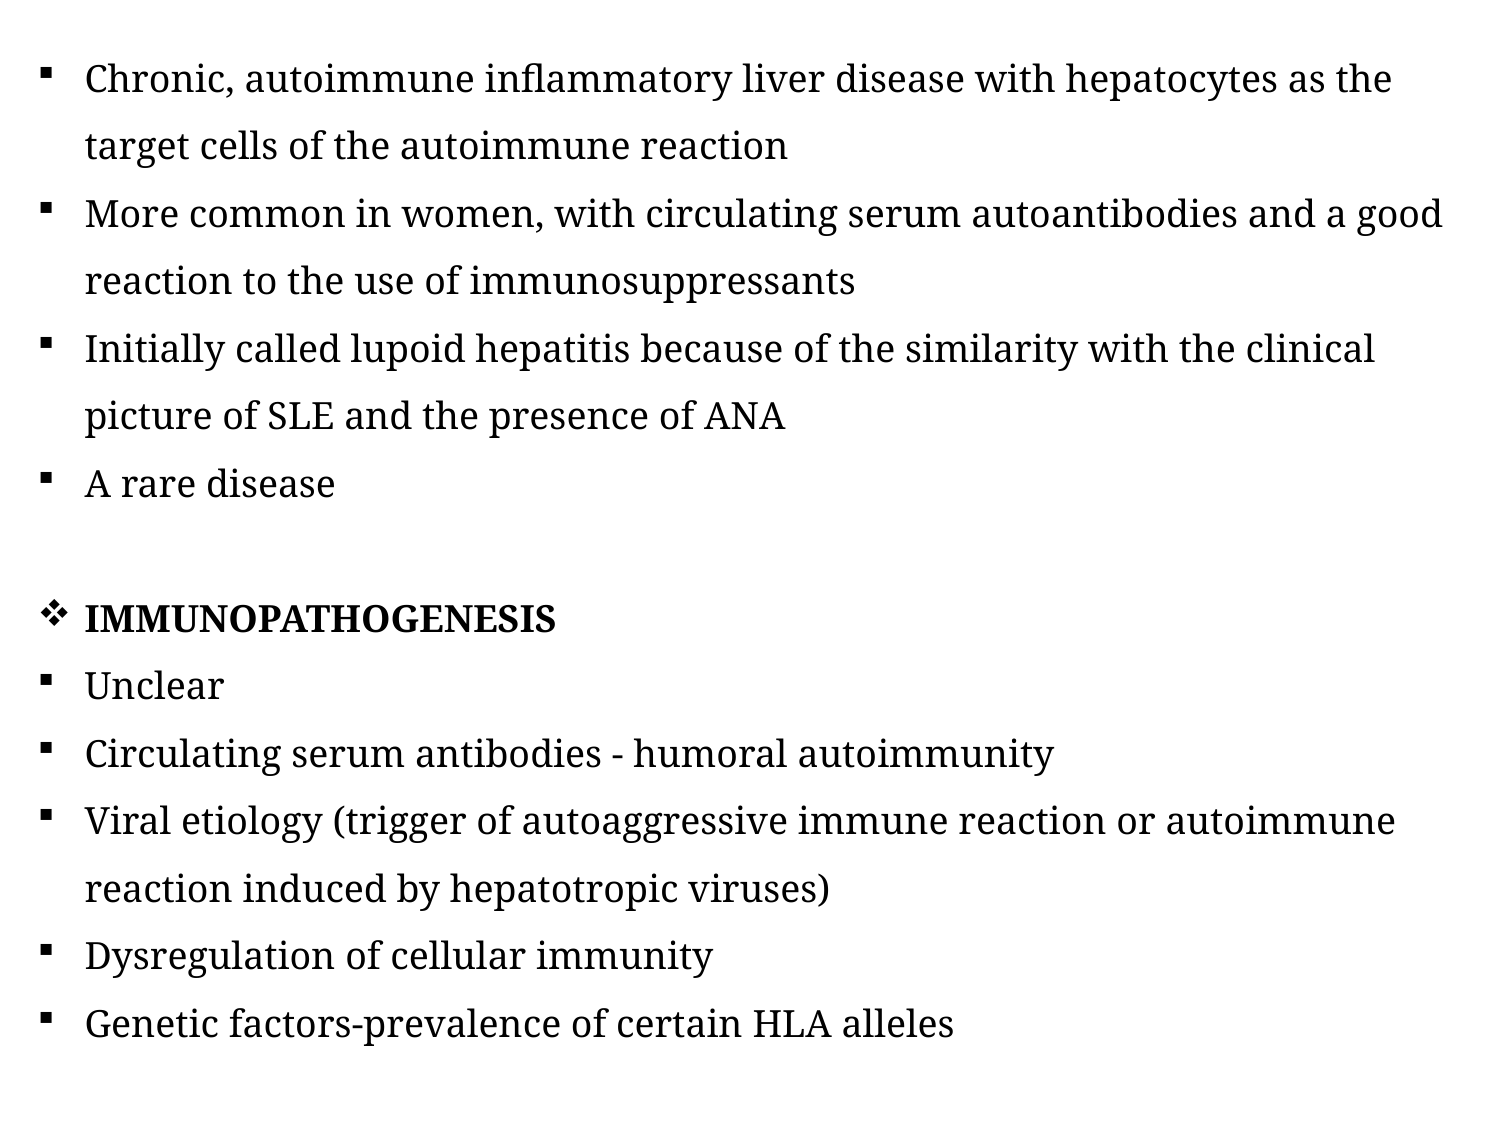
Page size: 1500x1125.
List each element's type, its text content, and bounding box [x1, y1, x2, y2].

text_box Chronic, autoimmune inflammatory liver disease with hepatocytes as the target cells of the autoimmune reaction More common in women, with circulating serum autoantibodies and a good reaction to the use of immunosuppressants Initially called lupoid hepatitis because of the similarity with the clinical picture of SLE and the presence of ANA A rare disease IMMUNOPATHOGENESIS Unclear Circulating serum antibodies - humoral autoimmunity Viral etiology (trigger of autoaggressive immune reaction or autoimmune reaction induced by hepatotropic viruses) Dysregulation of cellular immunity Genetic factors-prevalence of certain HLA alleles [22, 24, 1473, 1053]
